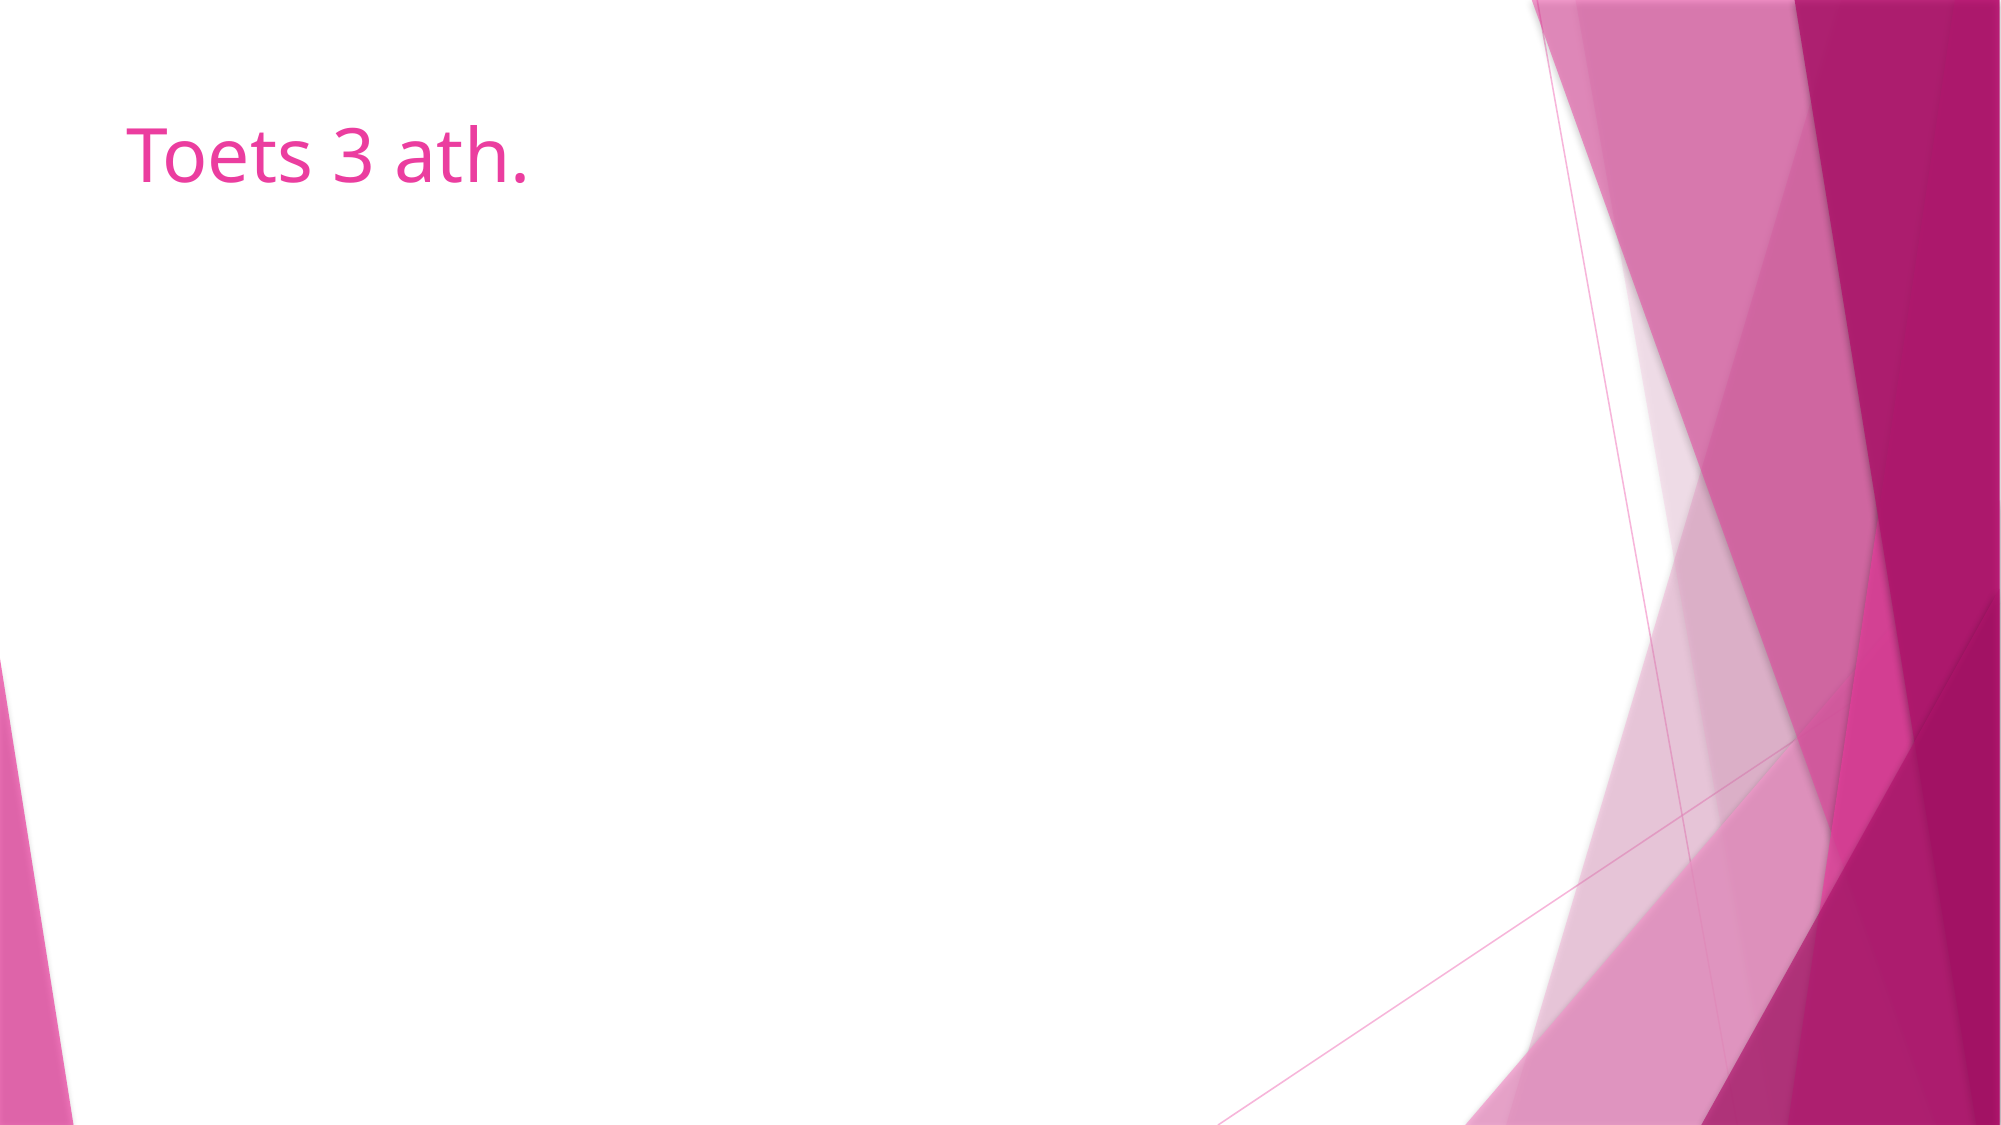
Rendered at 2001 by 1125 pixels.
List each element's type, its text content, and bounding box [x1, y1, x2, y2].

title Toets 3 ath. [111, 99, 1522, 317]
